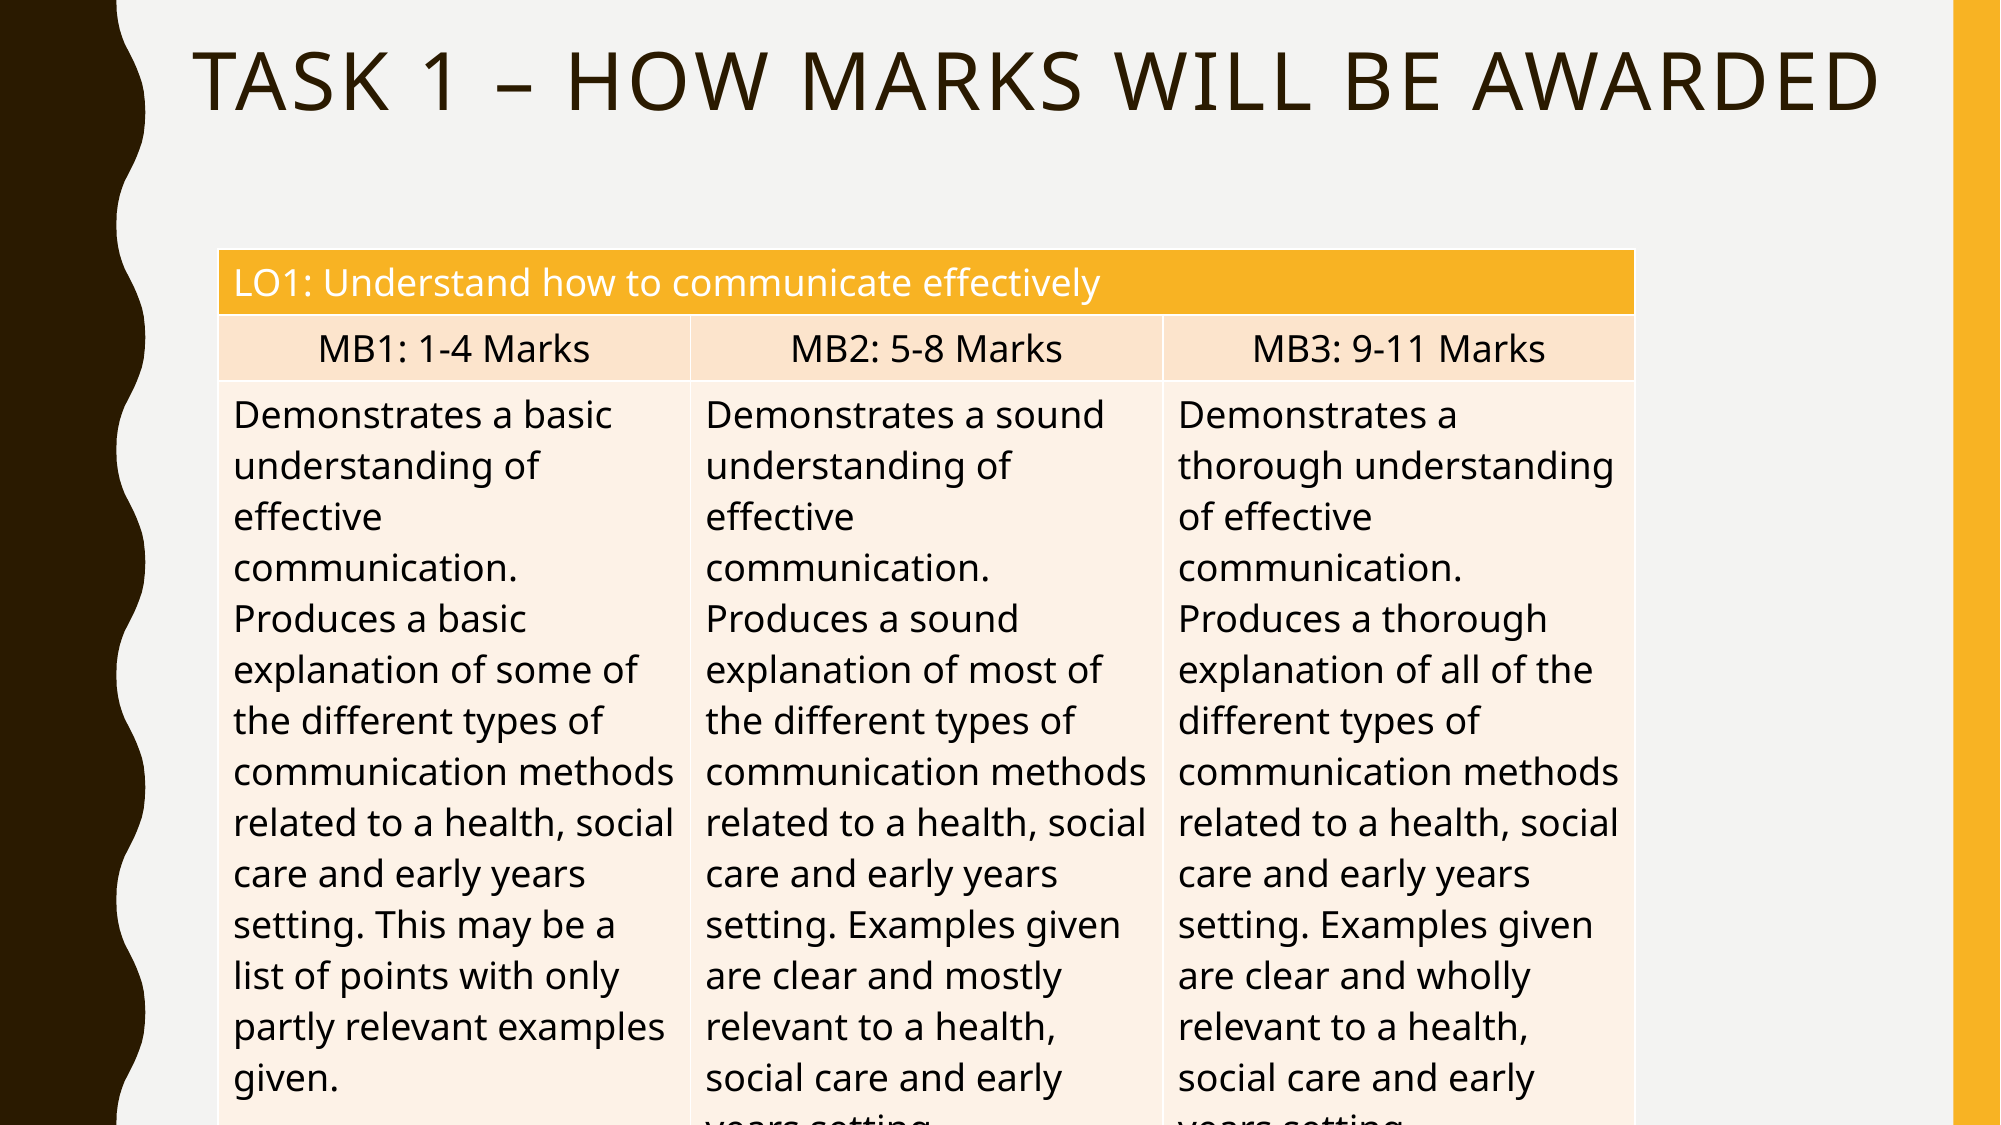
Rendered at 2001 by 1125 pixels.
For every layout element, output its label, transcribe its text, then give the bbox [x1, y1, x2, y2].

table_cell MB3: 9-11 Marks [1164, 316, 1634, 380]
table_cell MB1: 1-4 Marks [219, 316, 690, 380]
title Task 1 – how marks will be awarded [177, 32, 1918, 208]
table_cell MB2: 5-8 Marks [691, 316, 1162, 380]
table_header LO1: Understand how to communicate effectively [219, 250, 1634, 314]
table_cell Demonstrates a thorough understanding of effective communication. Produces a thorough explanation of all of the different types of communication methods related to a health, social care and early years setting. Examples given are clear and wholly relevant to a health, social care and early years setting. [1164, 382, 1634, 1125]
table_cell Demonstrates a sound understanding of effective communication. Produces a sound explanation of most of the different types of communication methods related to a health, social care and early years setting. Examples given are clear and mostly relevant to a health, social care and early years setting. [691, 382, 1162, 1125]
table_cell Demonstrates a basic understanding of effective communication. Produces a basic explanation of some of the different types of communication methods related to a health, social care and early years setting. This may be a list of points with only partly relevant examples given. [219, 382, 690, 1125]
